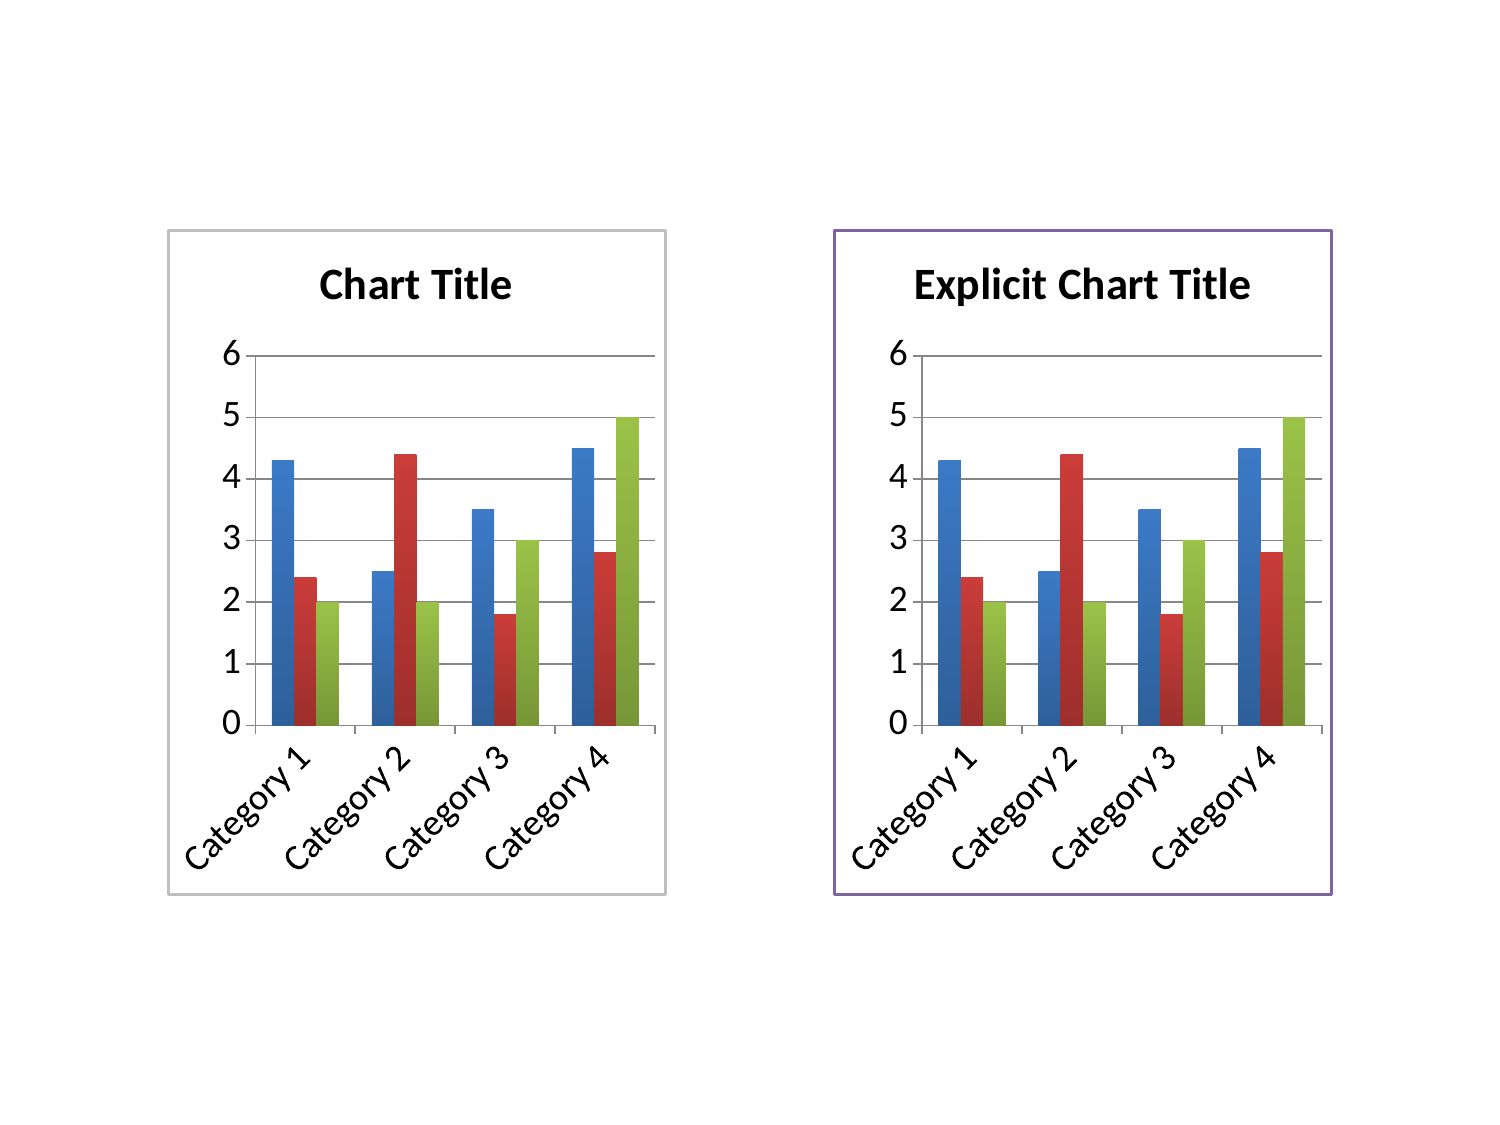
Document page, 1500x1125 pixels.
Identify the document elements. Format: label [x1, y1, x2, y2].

chart [166, 228, 667, 897]
chart [833, 228, 1334, 897]
